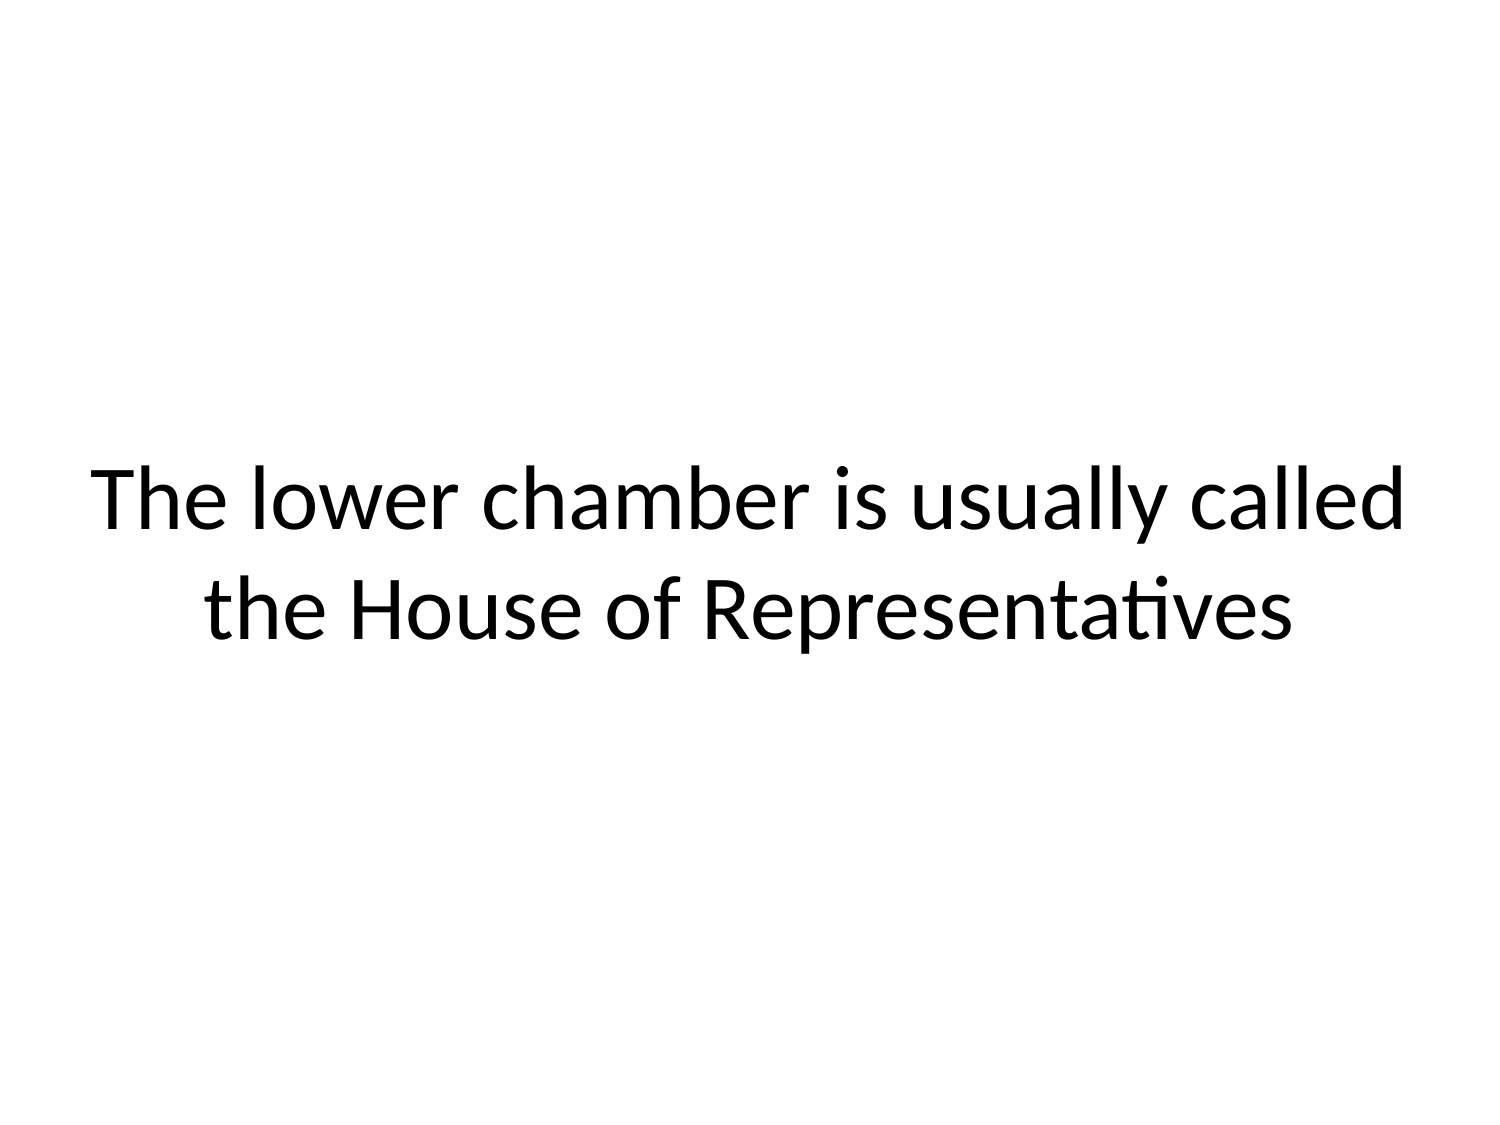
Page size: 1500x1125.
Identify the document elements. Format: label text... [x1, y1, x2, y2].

title The lower chamber is usually called the House of Representatives [74, 44, 1426, 1051]
